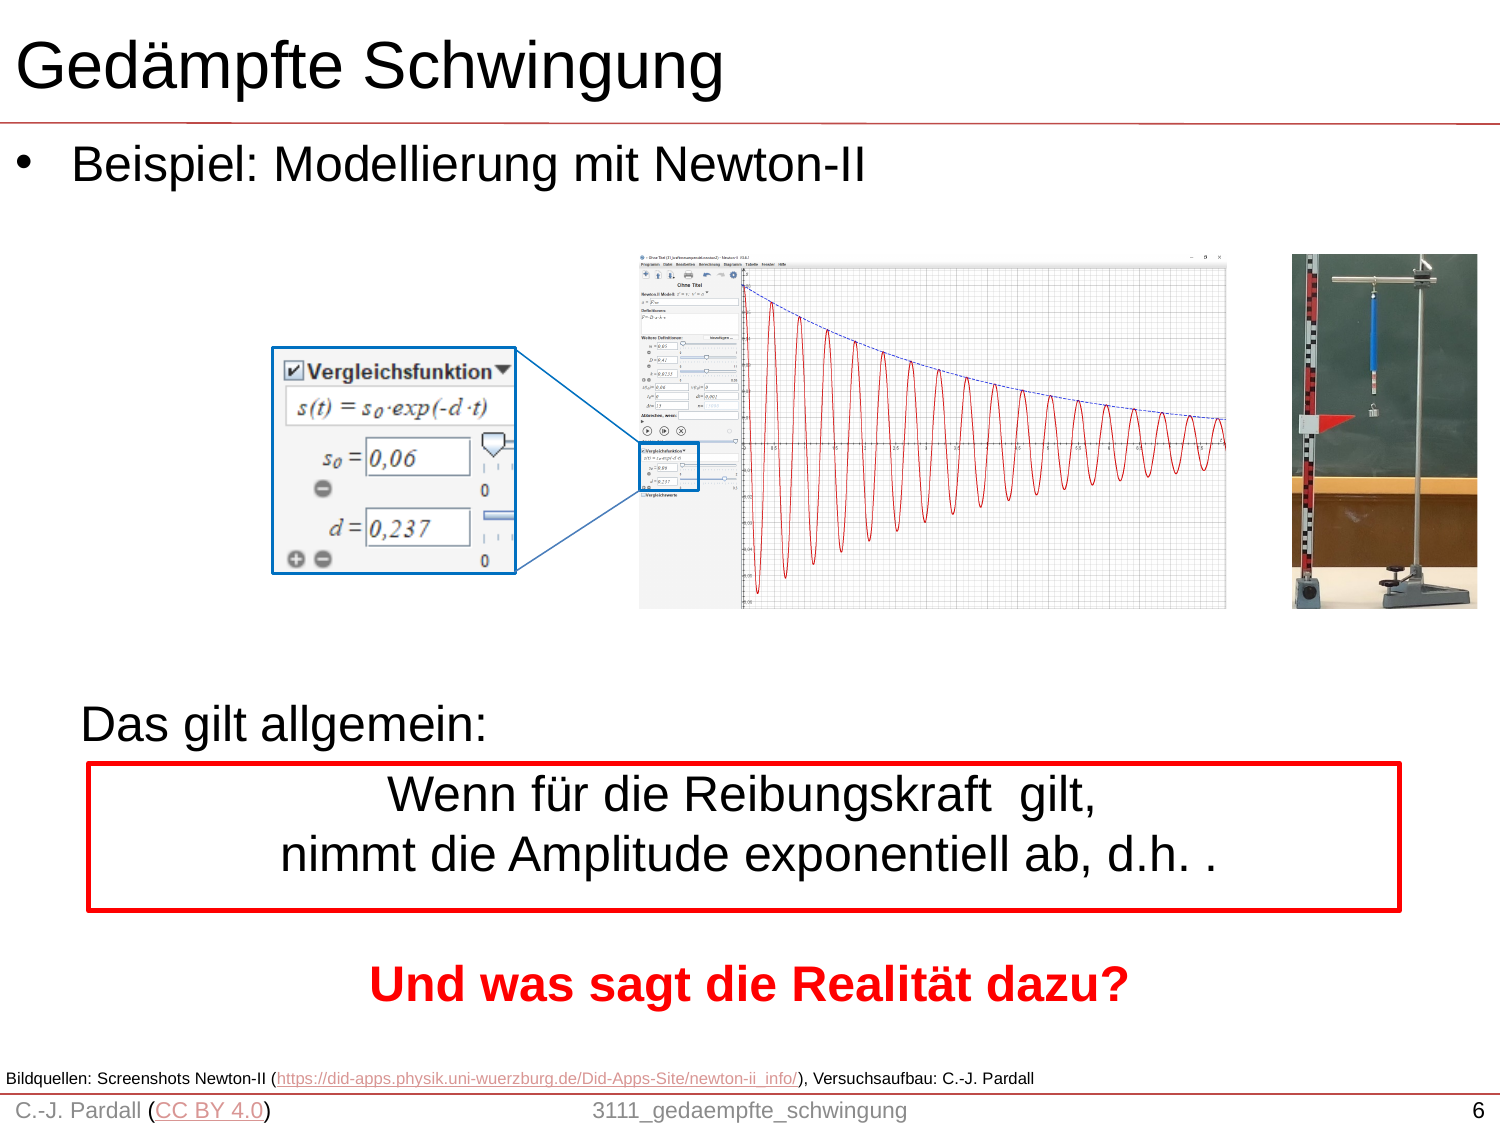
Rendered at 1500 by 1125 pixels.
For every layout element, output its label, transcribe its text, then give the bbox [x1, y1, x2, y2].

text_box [273, 253, 1478, 609]
text_box [86, 761, 1402, 913]
slide_number C.-J. Pardall [0, 1094, 350, 1125]
text_box Bildquellen: Screenshots Newton-II (https://did-apps.physik.uni-wuerzburg.de/Did-Apps-Site/newton-ii_info/), Versuchsaufbau: C.-J. Pardall [0, 1062, 1500, 1094]
footer 3111_gedaempfte_schwingung [512, 1094, 988, 1125]
title Gedämpfte Schwingung [0, 0, 1500, 123]
